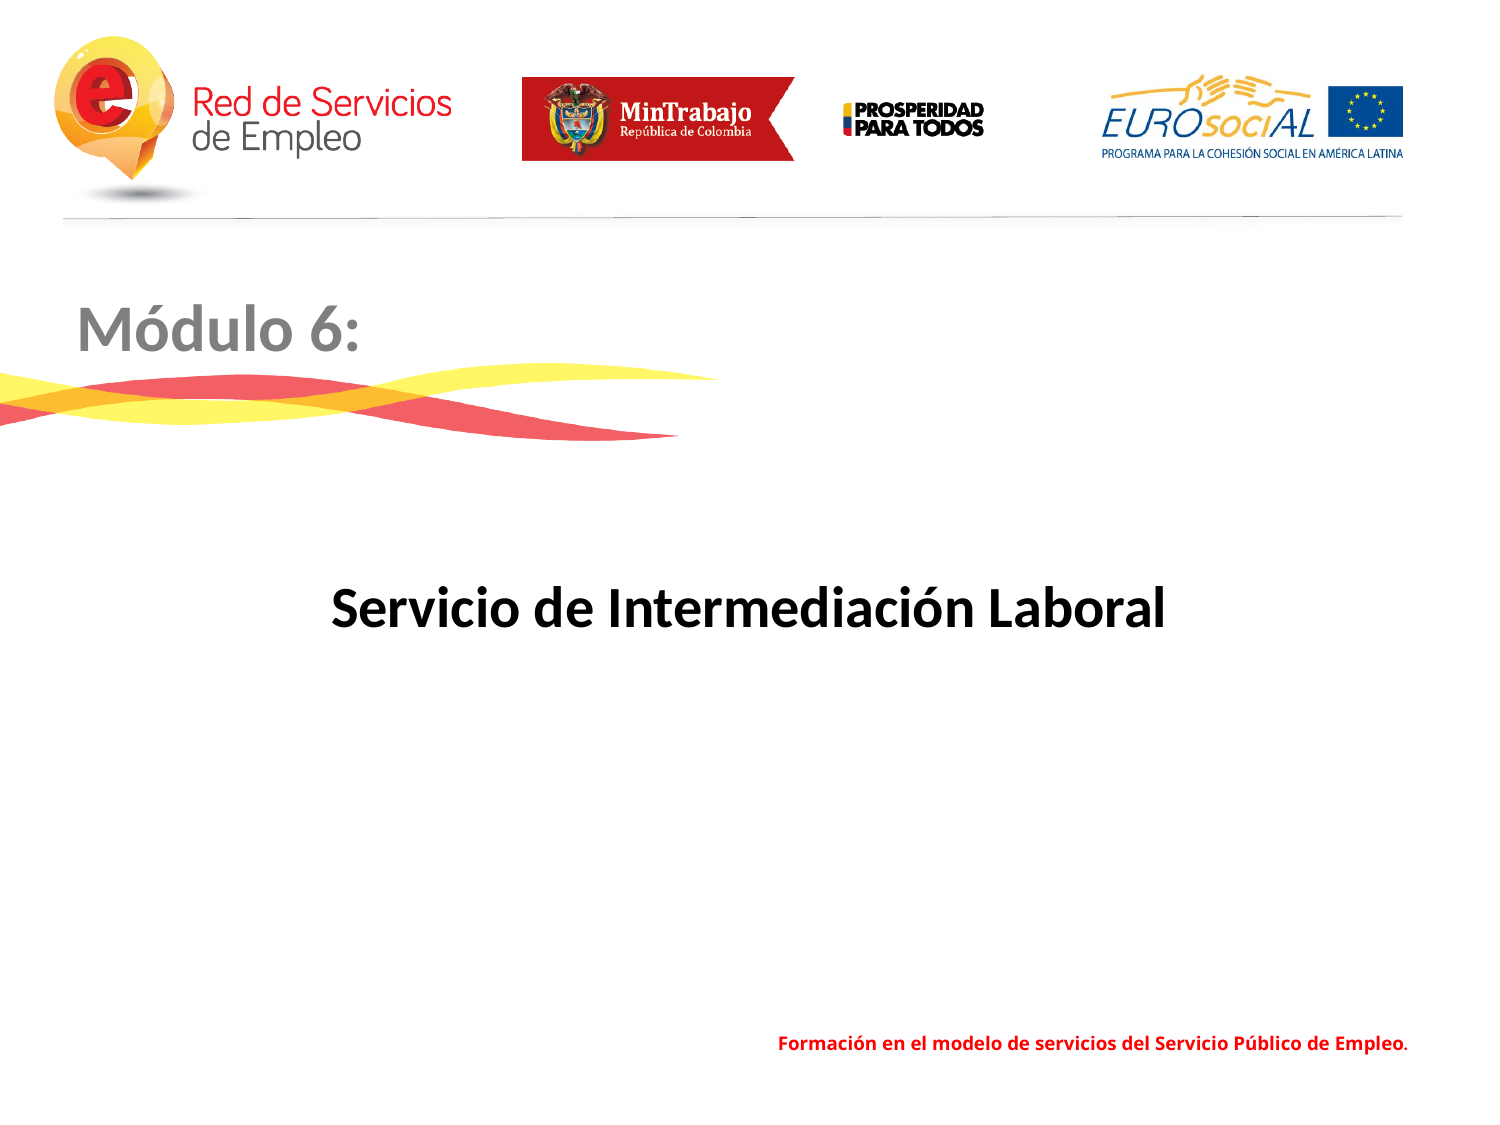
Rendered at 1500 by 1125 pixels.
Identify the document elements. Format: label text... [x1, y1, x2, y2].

picture [54, 35, 452, 205]
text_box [62, 215, 1403, 220]
picture [0, 358, 721, 441]
title Formación en el modelo de servicios del Servicio Público de Empleo. [720, 999, 1471, 1088]
picture [1102, 74, 1403, 158]
picture [521, 77, 987, 162]
text_box Módulo 6: [61, 277, 378, 357]
text_box Servicio de Intermediación Laboral [96, 562, 1403, 647]
